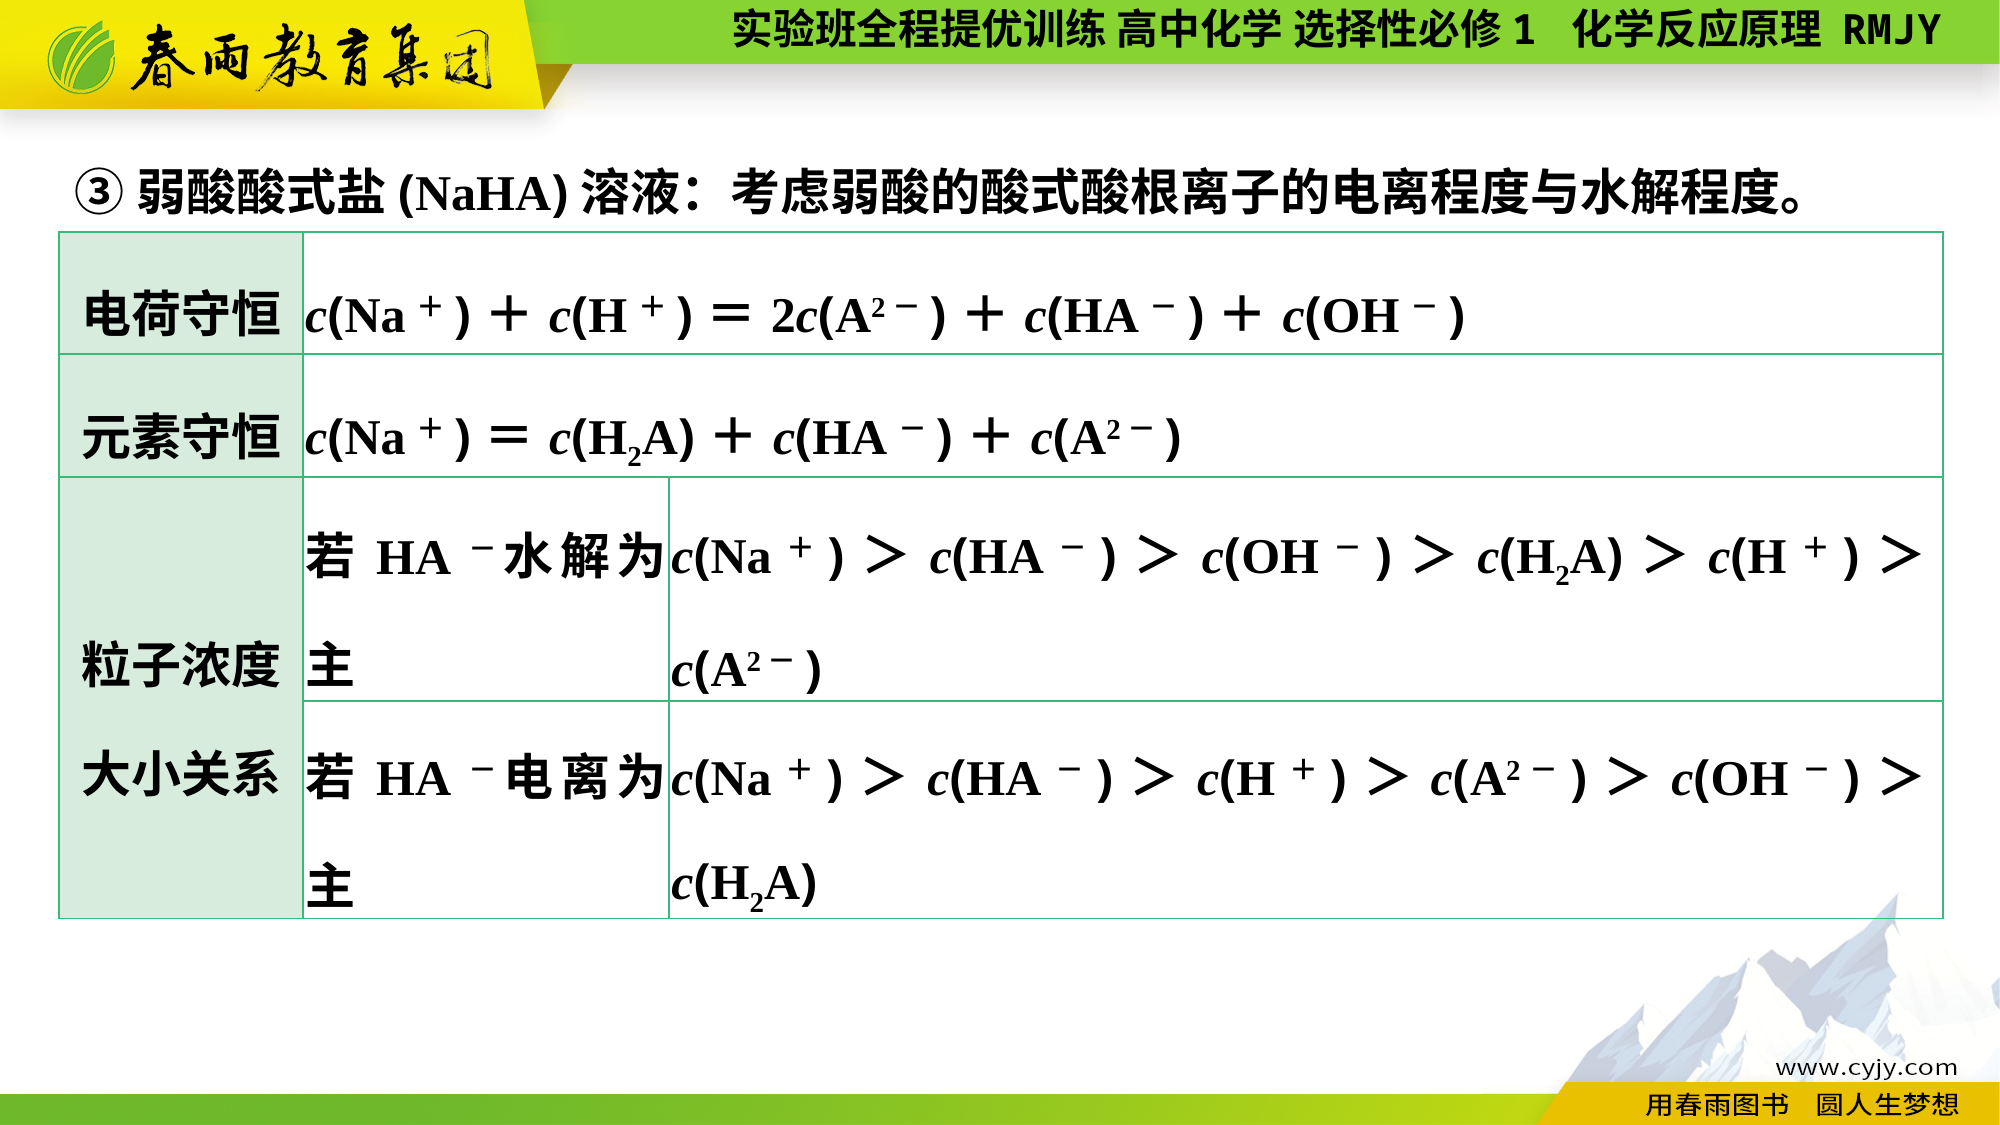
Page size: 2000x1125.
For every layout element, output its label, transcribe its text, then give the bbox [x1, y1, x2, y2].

table_cell c(Na＋)＝c(H2A)＋c(HA－)＋c(A2－) [304, 355, 1942, 476]
table_cell 若HA－水解为主 [304, 478, 668, 700]
list ③弱酸酸式盐(NaHA)溶液：考虑弱酸的酸式酸根离子的电离程度与水解程度。 [59, 122, 1944, 217]
table_cell 粒子浓度大小关系 [60, 478, 302, 918]
table_cell 若HA－电离为主 [304, 702, 668, 918]
table_cell c(Na＋)＞c(HA－)＞c(OH－)＞c(H2A)＞c(H＋)＞c(A2－) [670, 478, 1942, 700]
table_cell c(Na＋)＞c(HA－)＞c(H＋)＞c(A2－)＞c(OH－)＞c(H2A) [670, 702, 1942, 918]
picture [0, 0, 2000, 1125]
table_header c(Na＋)＋c(H＋)＝2c(A2－)＋c(HA－)＋c(OH－) [304, 233, 1942, 353]
table_cell 元素守恒 [60, 355, 302, 476]
table_header 电荷守恒 [60, 233, 302, 353]
